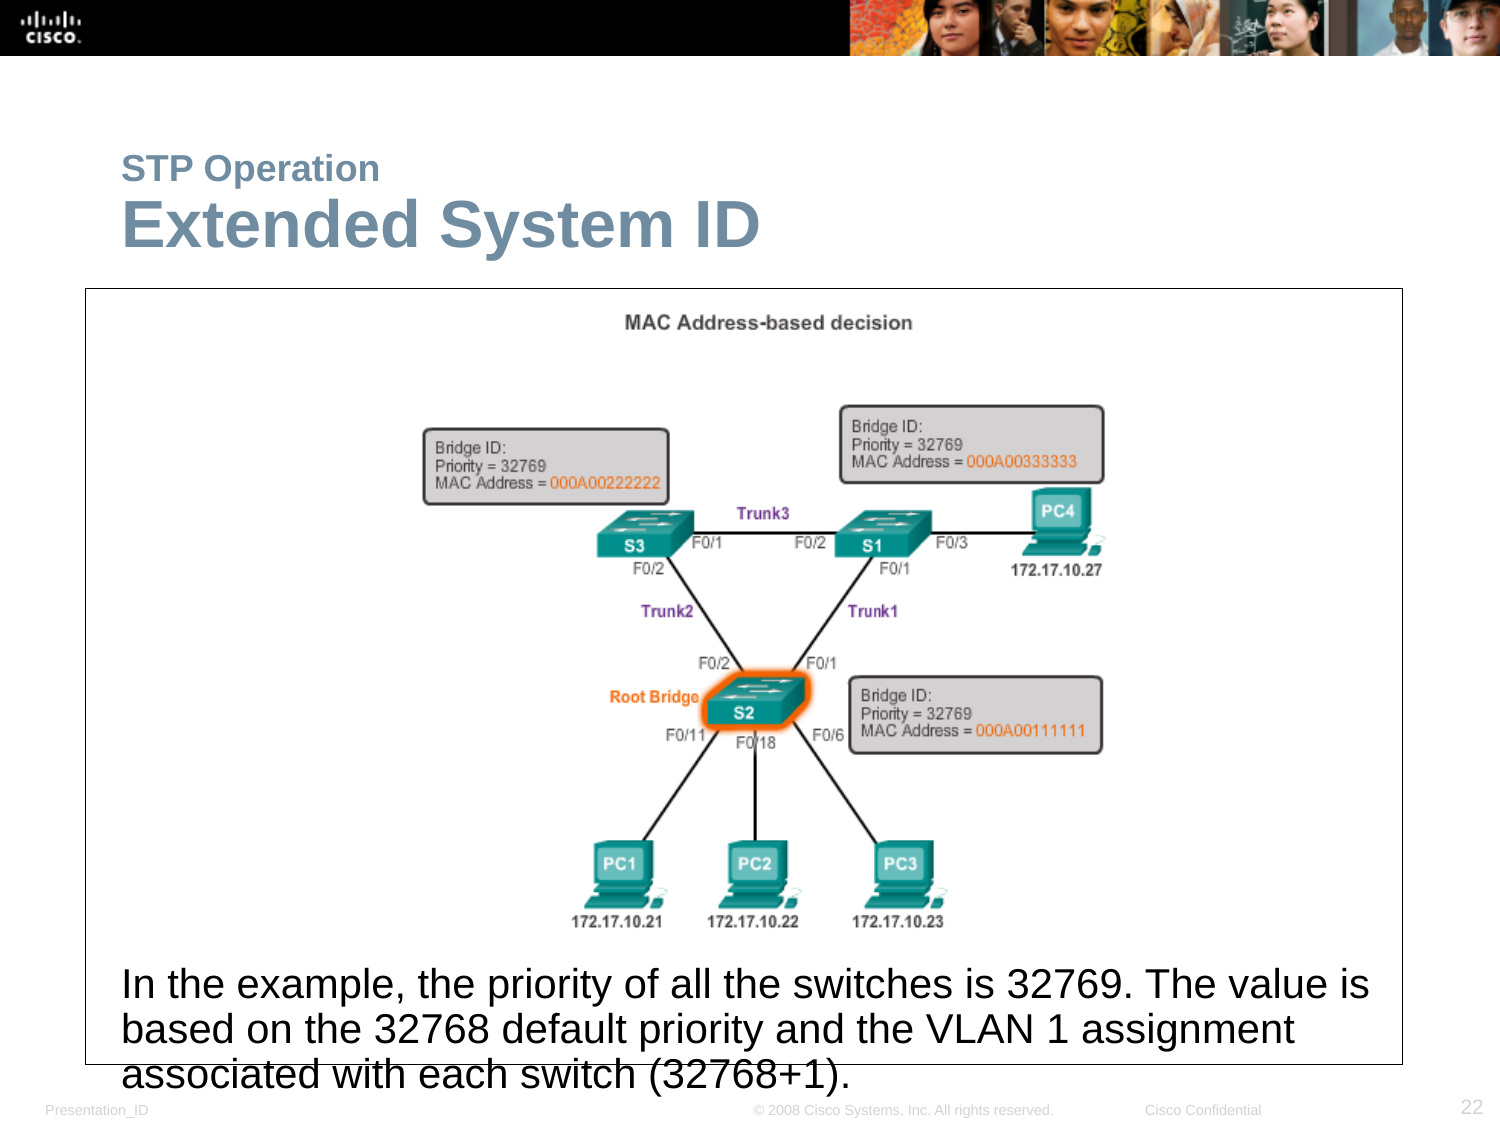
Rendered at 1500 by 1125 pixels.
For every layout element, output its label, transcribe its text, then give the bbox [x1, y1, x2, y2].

text_box In the example, the priority of all the switches is 32769. The value is based on the 32768 default priority and the VLAN 1 assignment associated with each switch (32768+1). [106, 954, 1416, 1105]
picture [0, 0, 1500, 56]
picture [406, 304, 1112, 946]
text_box [85, 288, 1403, 1065]
title STP Operation Extended System ID [107, 130, 1444, 269]
